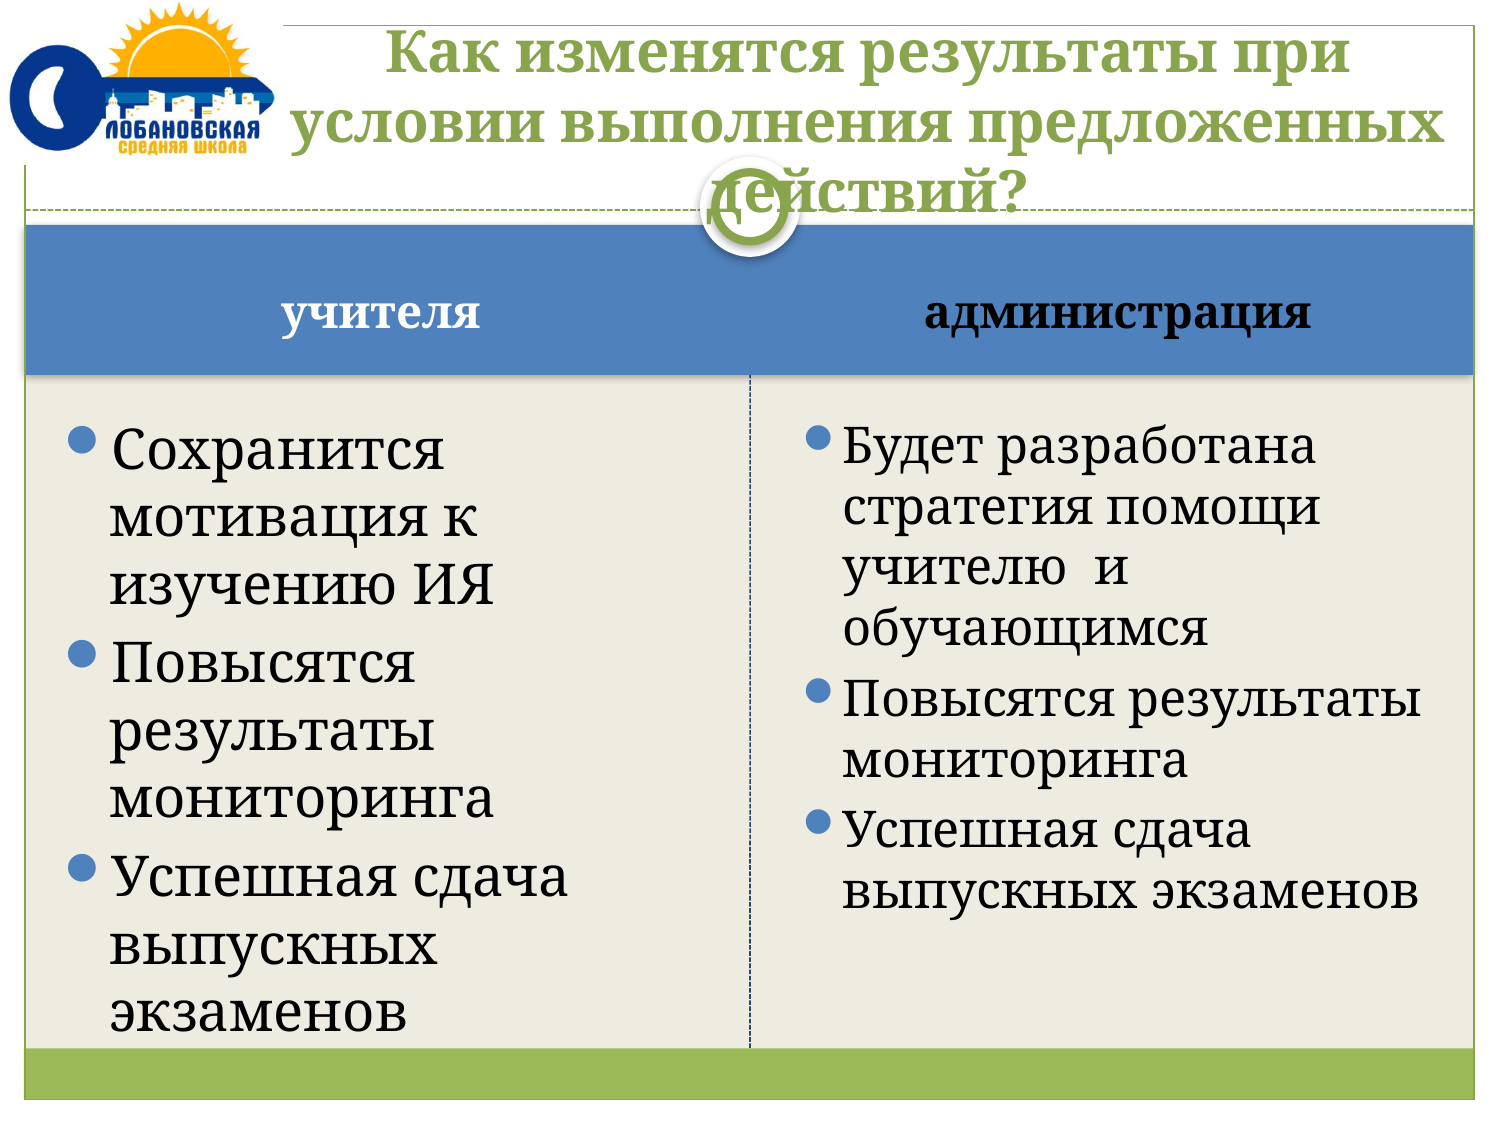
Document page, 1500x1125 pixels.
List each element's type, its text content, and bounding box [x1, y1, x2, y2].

list Сохранится мотивация к изучению ИЯ Повысятся результаты мониторинга Успешная сдача выпускных экзаменов [49, 405, 713, 1032]
picture [0, 0, 284, 166]
list администрация [785, 249, 1450, 371]
title Как изменятся результаты при условии выполнения предложенных действий? [265, 37, 1471, 232]
list учителя [48, 249, 714, 371]
list Будет разработана стратегия помощи учителю и обучающимся Повысятся результаты мониторинга Успешная сдача выпускных экзаменов [787, 405, 1450, 1033]
